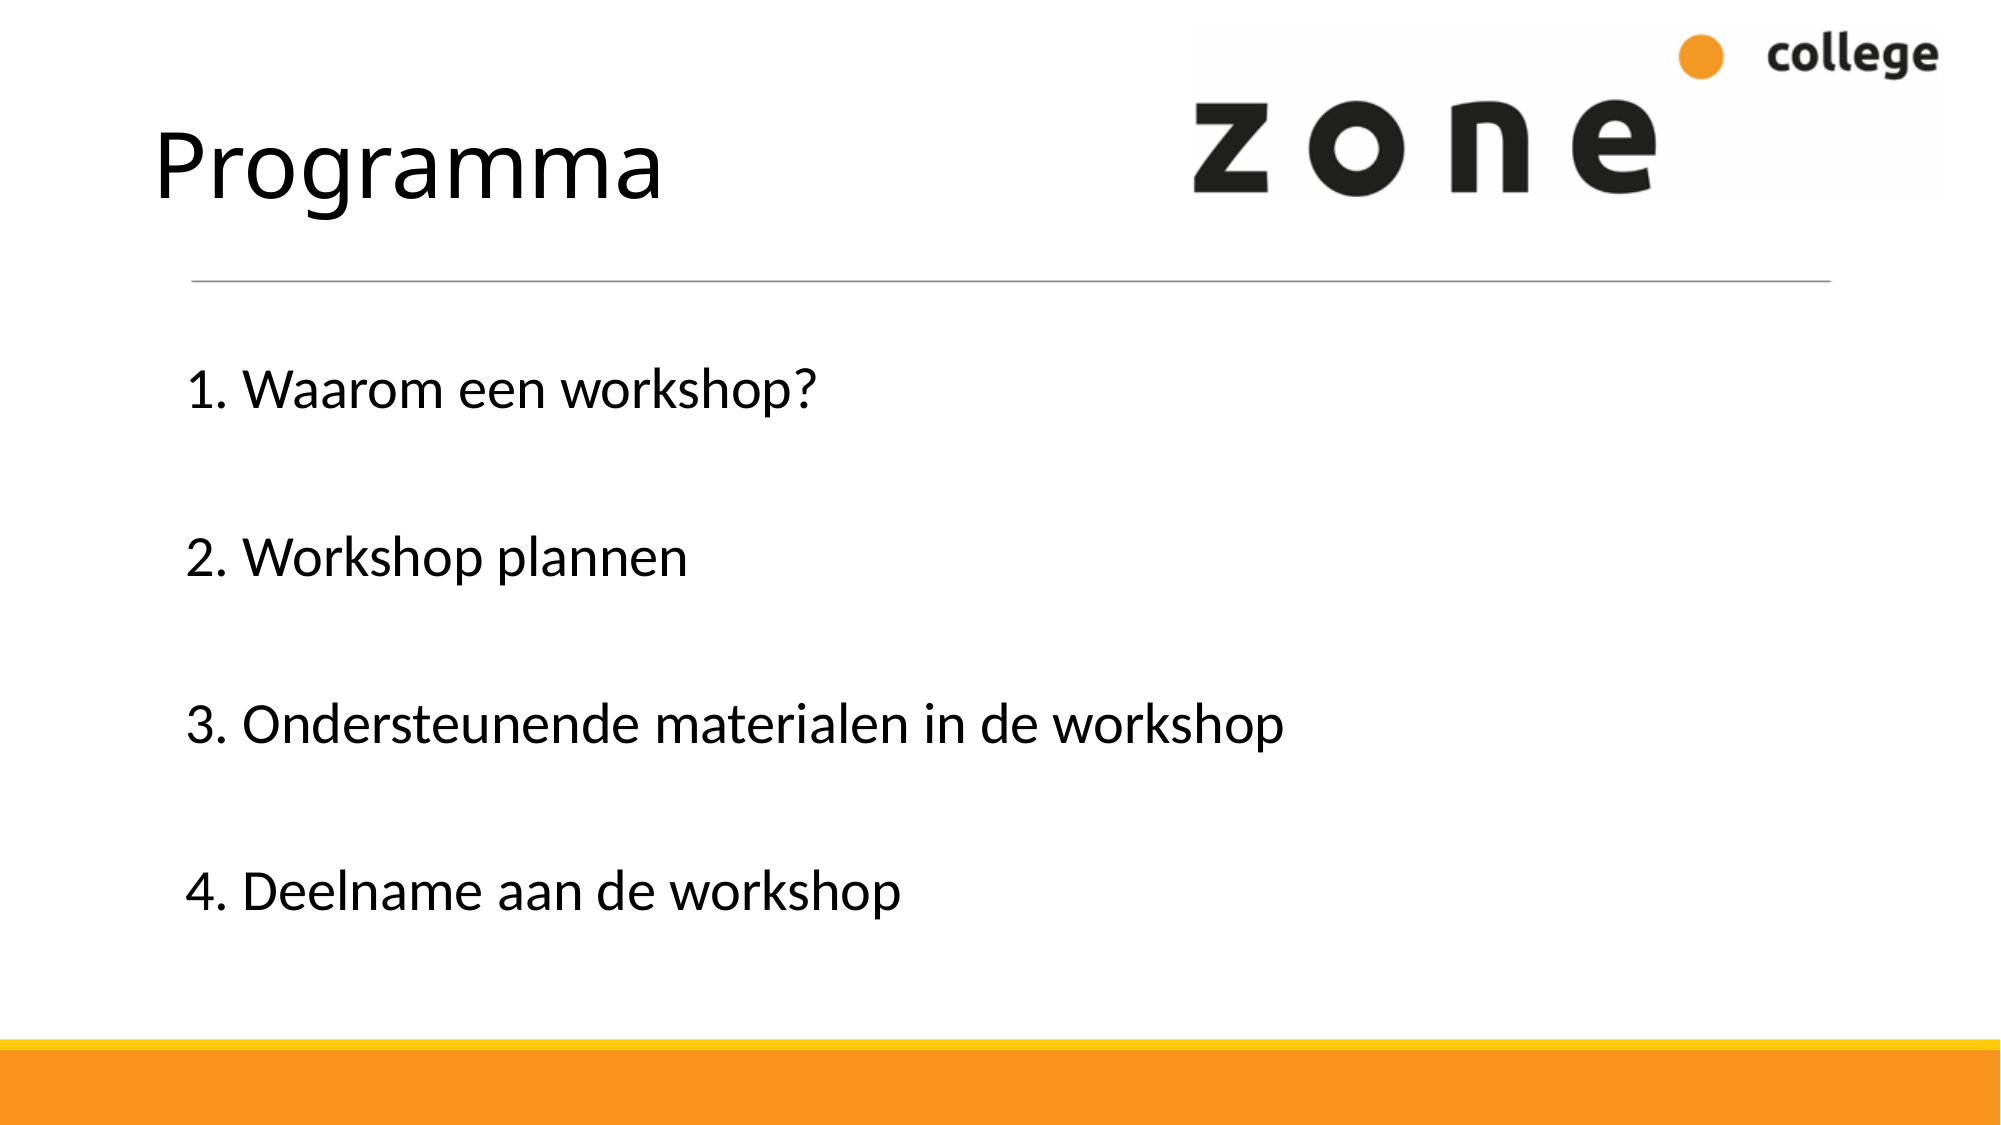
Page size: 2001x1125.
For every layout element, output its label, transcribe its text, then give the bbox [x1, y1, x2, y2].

list 1. Waarom een workshop? 2. Workshop plannen 3. Ondersteunende materialen in de workshop 4. Deelname aan de workshop [170, 351, 1896, 989]
picture [0, 0, 2001, 1125]
title Programma [137, 59, 1863, 278]
